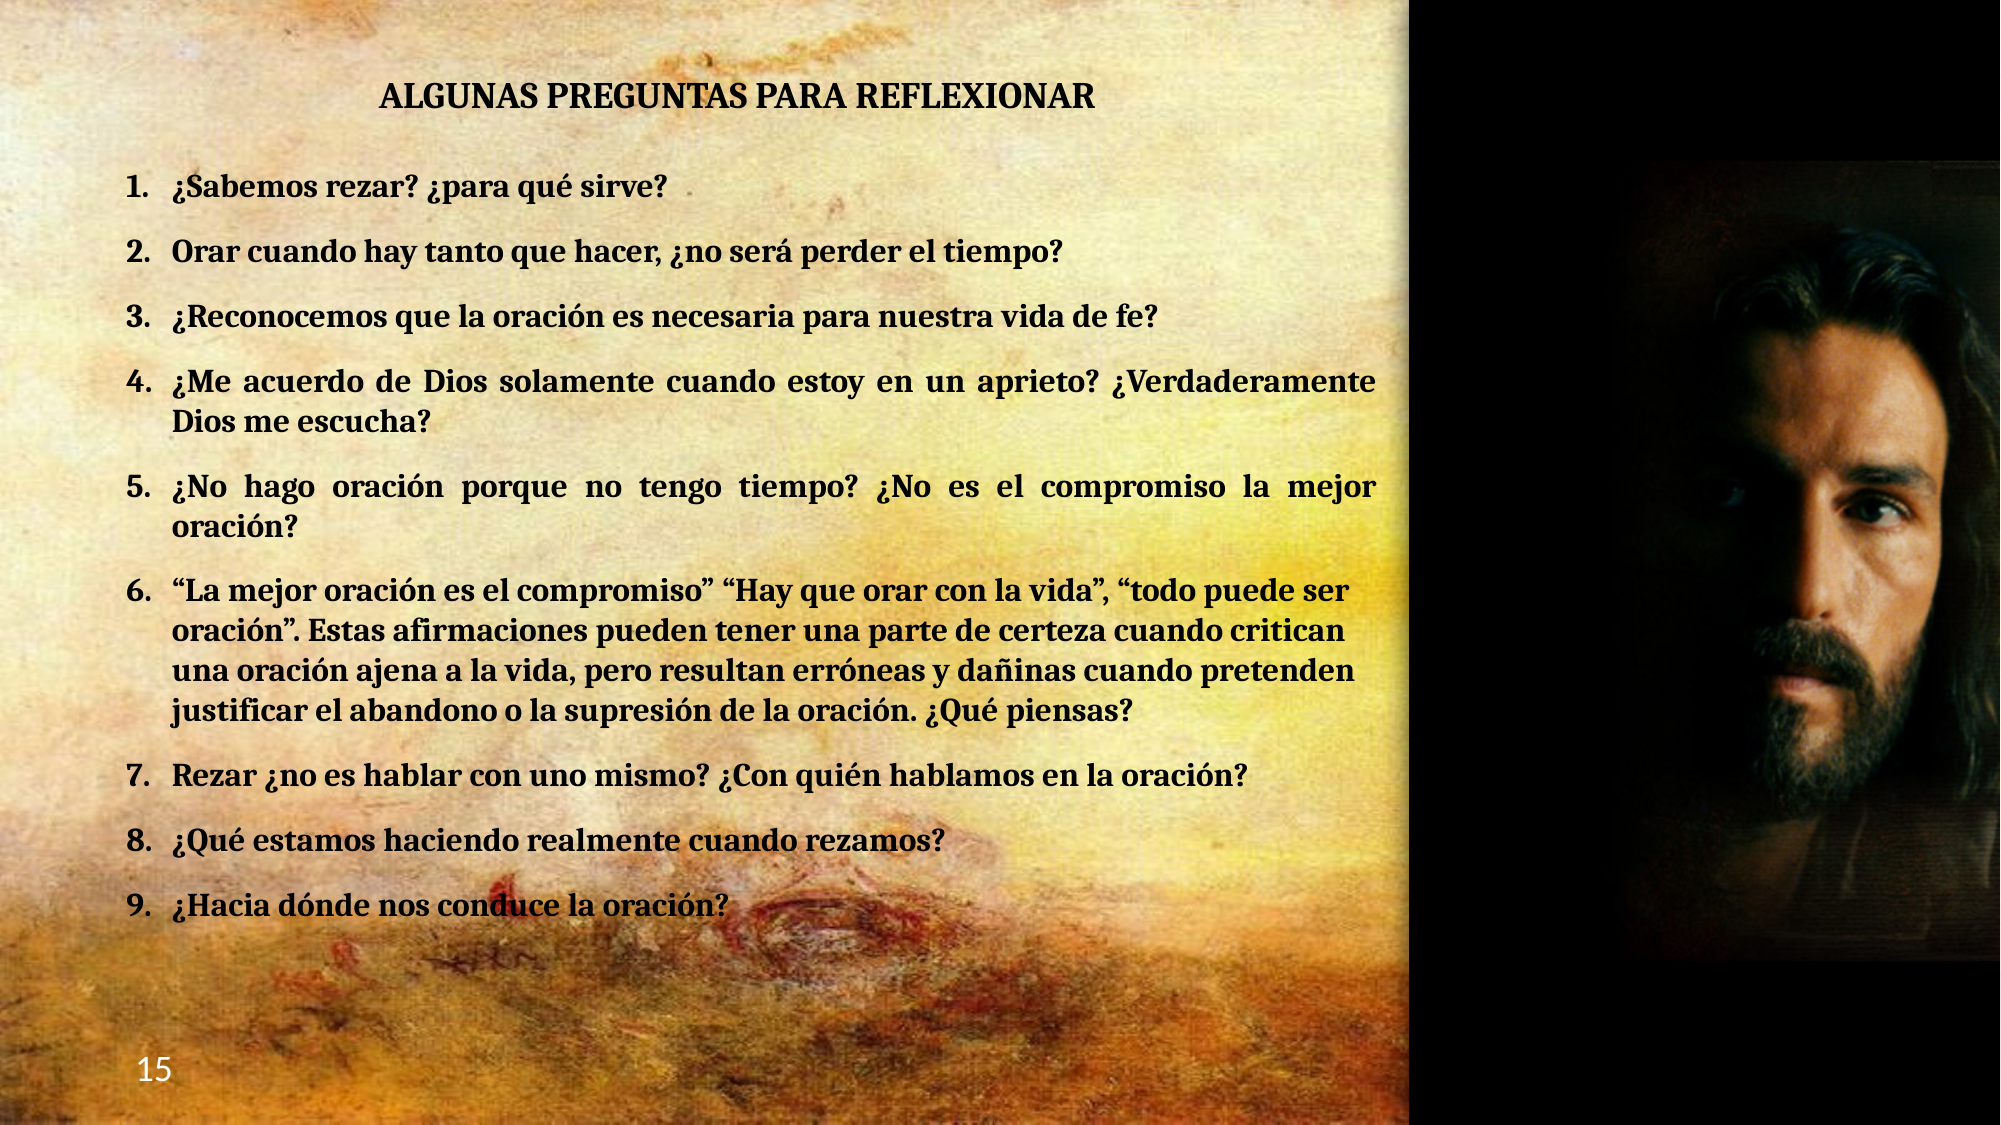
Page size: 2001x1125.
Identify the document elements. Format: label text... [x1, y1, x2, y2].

list ALGUNAS PREGUNTAS PARA REFLEXIONAR ¿Sabemos rezar? ¿para qué sirve? Orar cuando hay tanto que hacer, ¿no será perder el tiempo? ¿Reconocemos que la oración es necesaria para nuestra vida de fe? ¿Me acuerdo de Dios solamente cuando estoy en un aprieto? ¿Verdaderamente Dios me escucha? ¿No hago oración porque no tengo tiempo? ¿No es el compromiso la mejor oración? “La mejor oración es el compromiso” “Hay que orar con la vida”, “todo puede ser oración”. Estas afirmaciones pueden tener una parte de certeza cuando critican una oración ajena a la vida, pero resultan erróneas y dañinas cuando pretenden justificar el abandono o la supresión de la oración. ¿Qué piensas? Rezar ¿no es hablar con uno mismo? ¿Con quién hablamos en la oración? ¿Qué estamos haciendo realmente cuando rezamos? ¿Hacia dónde nos conduce la oración? [81, 54, 1386, 1028]
text_box 15 [68, 1036, 240, 1097]
picture [0, 0, 2001, 1125]
